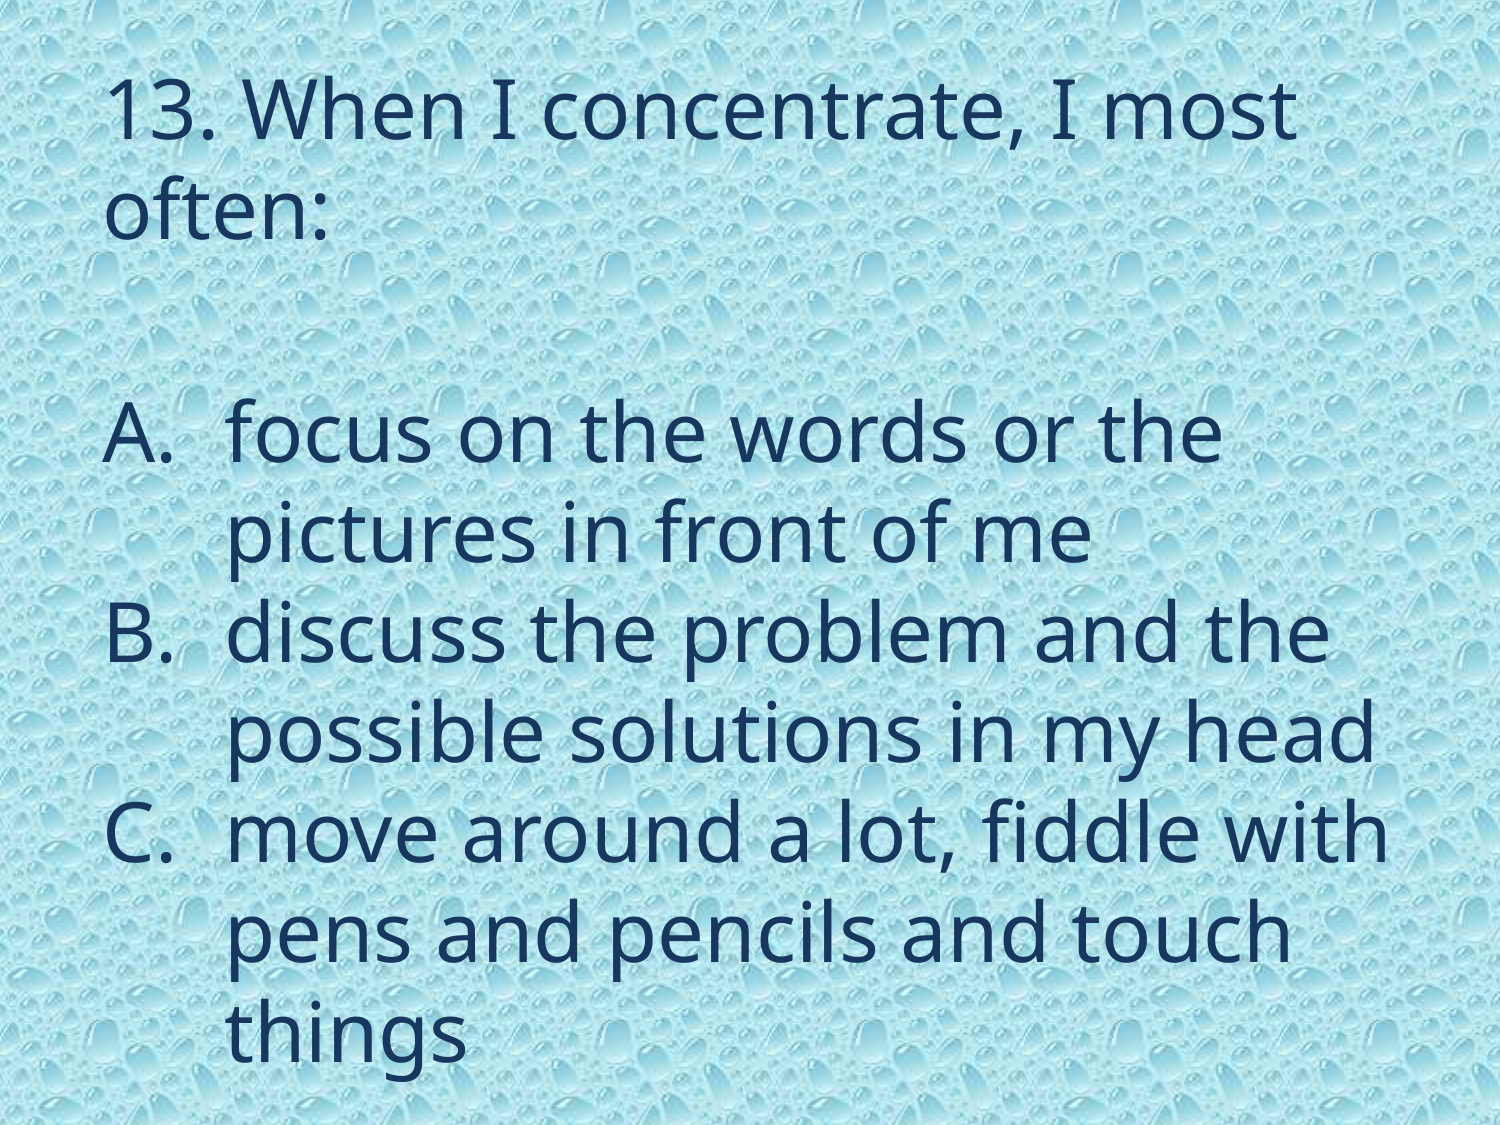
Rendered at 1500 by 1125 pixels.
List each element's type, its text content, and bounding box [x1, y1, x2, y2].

picture [0, 0, 1500, 1125]
text_box 13. When I concentrate, I most often: focus on the words or the pictures in front of me discuss the problem and the possible solutions in my head move around a lot, fiddle with pens and pencils and touch things [87, 48, 1438, 1087]
